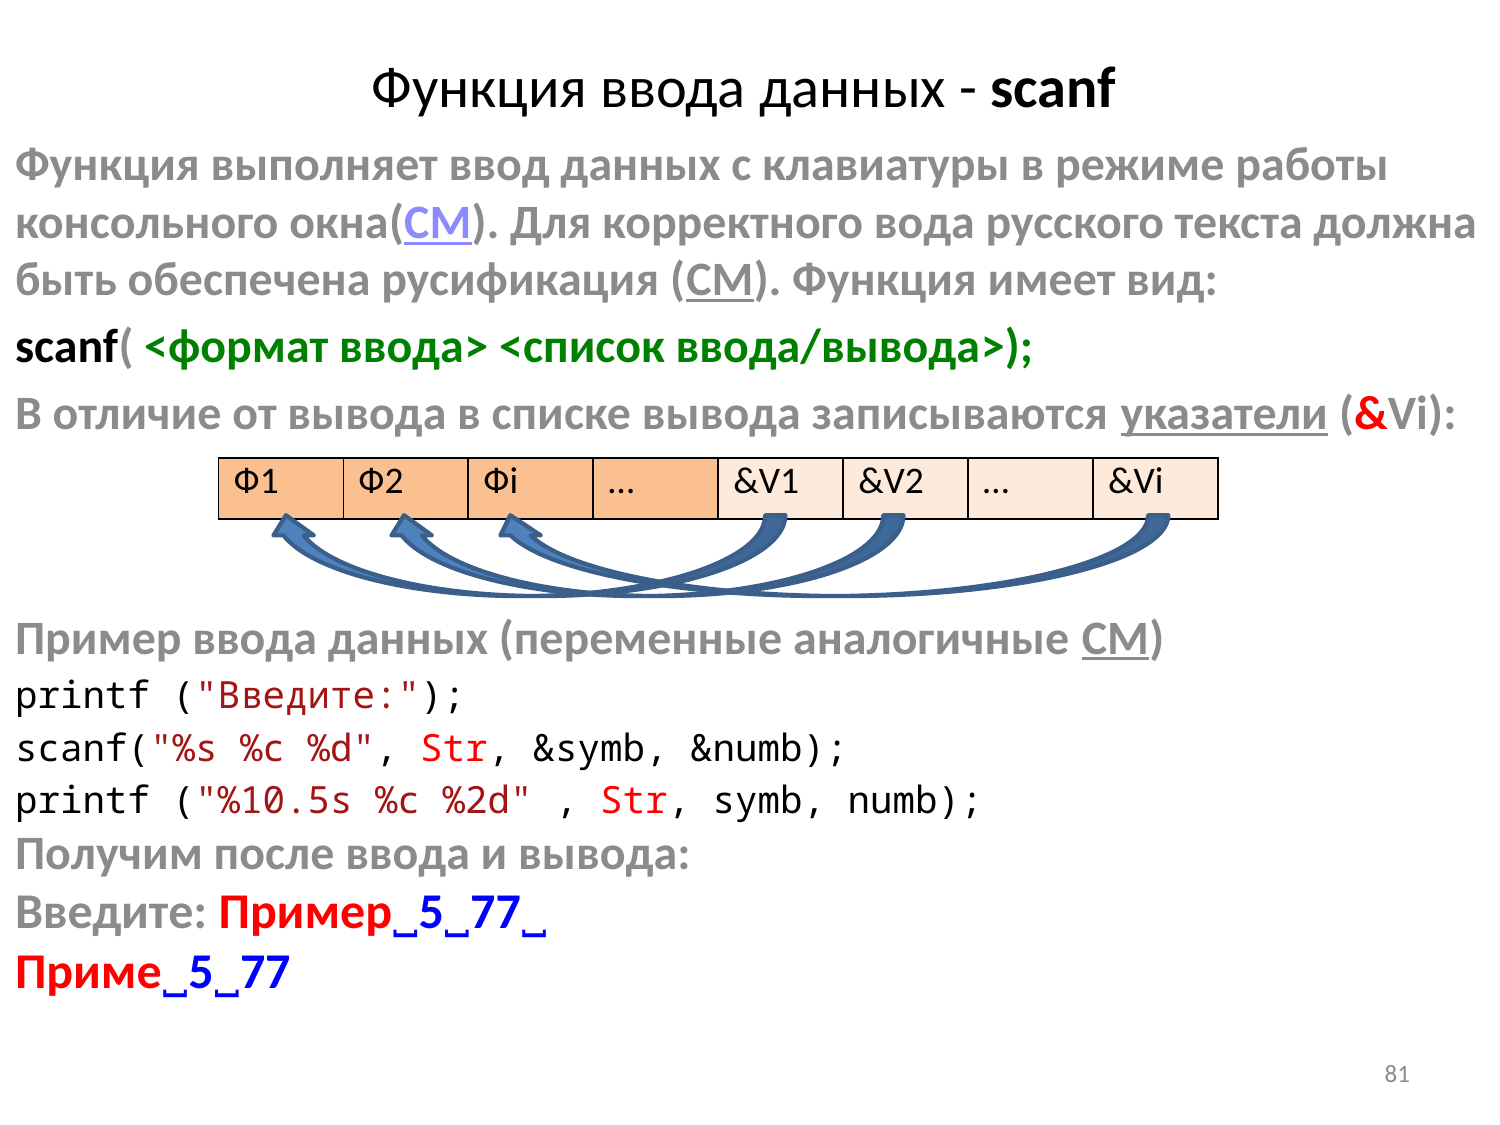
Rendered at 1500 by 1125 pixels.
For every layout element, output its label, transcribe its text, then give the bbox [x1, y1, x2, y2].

table_header &V2 [844, 459, 967, 513]
table_header &V1 [719, 459, 842, 513]
table_header Ф2 [344, 459, 467, 513]
title Функция ввода данных - scanf [206, 19, 1282, 125]
table_header … [969, 459, 1092, 513]
text_box Функция выполняет ввод данных с клавиатуры в режиме работы консольного окна(СМ). Для корректного вода русского текста должна быть обеспечена русификация (СМ). Функция имеет вид: scanf( <формат ввода> <список ввода/вывода>); В отличие от вывода в списке вывода записываются указатели (&Vi): Пример ввода данных (переменные аналогичные СМ) printf ("Введите:"); scanf("%s %c %d", Str, &symb, &numb); printf ("%10.5s %c %2d" , Str, symb, numb); Получим после ввода и вывода: Введите: Пример˽5˽77˽ Приме˽5˽77 [0, 125, 1500, 457]
slide_number 81 [1074, 1042, 1425, 1103]
table_header Фi [469, 459, 592, 513]
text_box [265, 514, 1169, 597]
table_header Ф1 [219, 459, 343, 518]
table_header … [594, 459, 717, 513]
table_header &Vi [1094, 459, 1217, 518]
